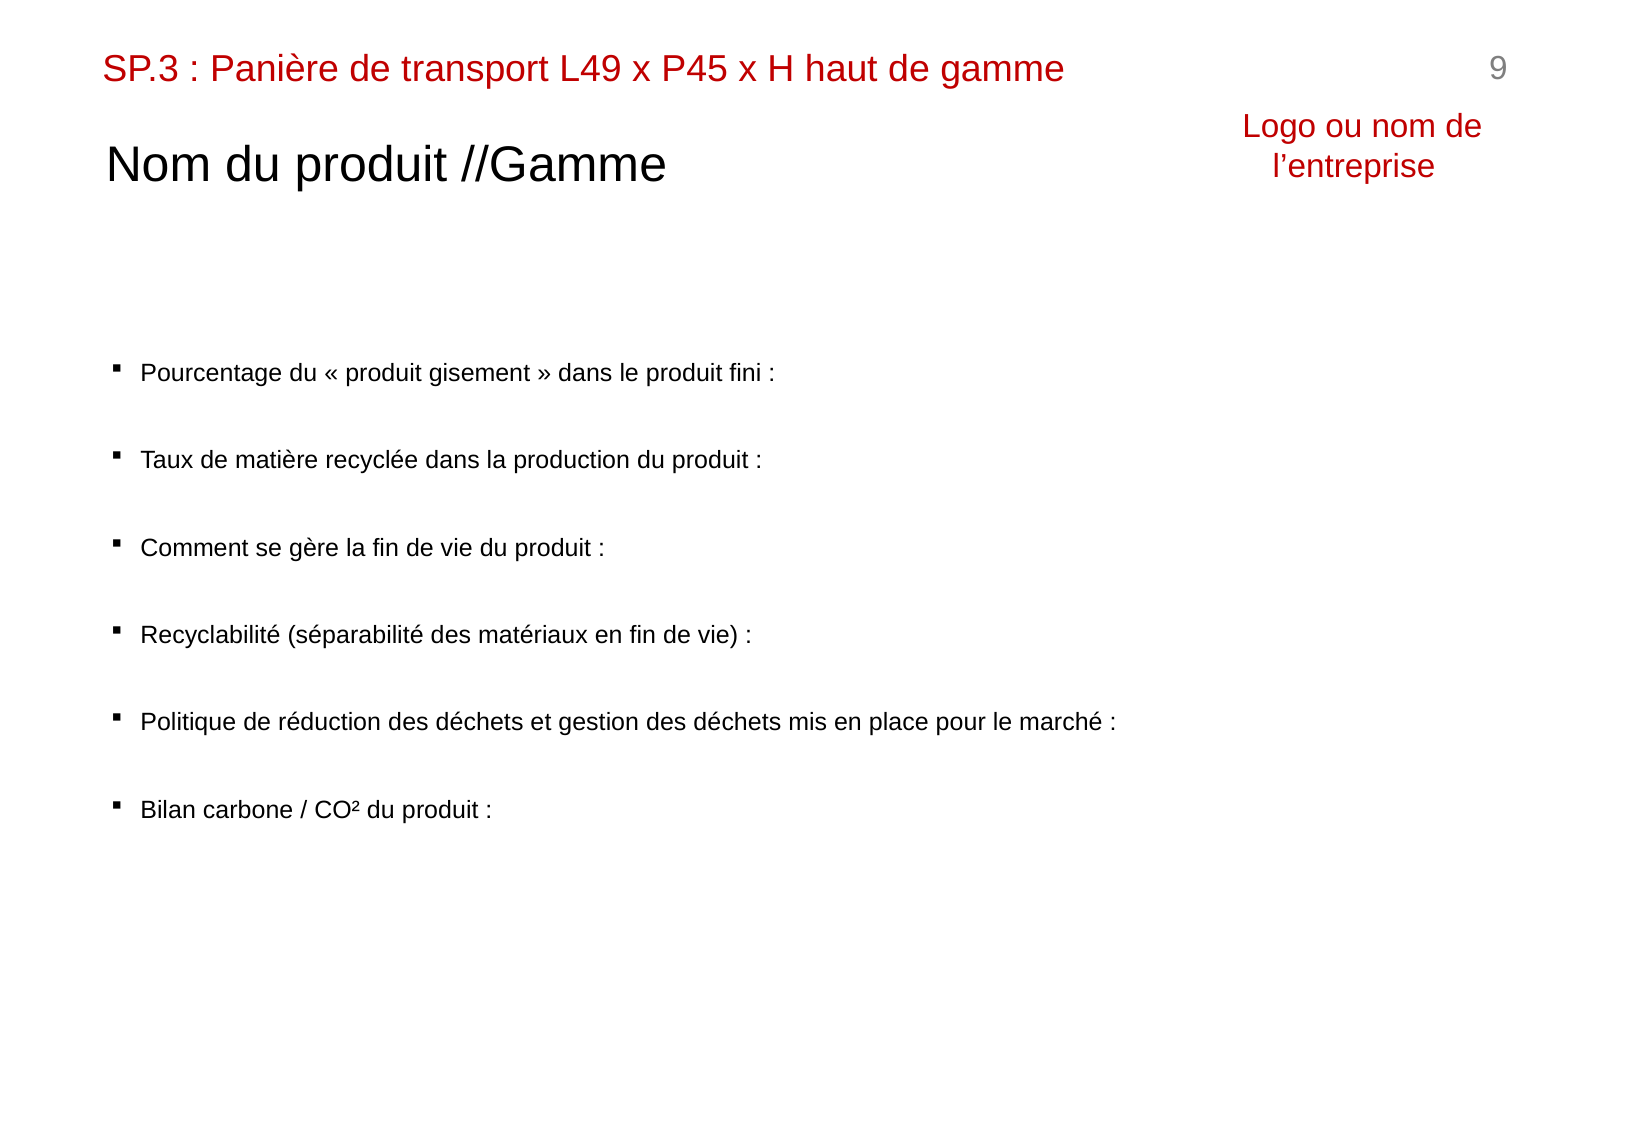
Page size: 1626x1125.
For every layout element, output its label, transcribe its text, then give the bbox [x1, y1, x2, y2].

text_box Logo ou nom de l’entreprise [1141, 91, 1567, 197]
slide_number 9 [1426, 19, 1523, 91]
list Nom du produit //Gamme [91, 109, 1523, 215]
text_box Pourcentage du « produit gisement » dans le produit fini : Taux de matière recyclée dans la production du produit : Comment se gère la fin de vie du produit : Recyclabilité (séparabilité des matériaux en fin de vie) : Politique de réduction des déchets et gestion des déchets mis en place pour le marché : Bilan carbone / CO² du produit : [81, 304, 1333, 1067]
title SP.3 : Panière de transport L49 x P45 x H haut de gamme [102, 19, 1426, 109]
